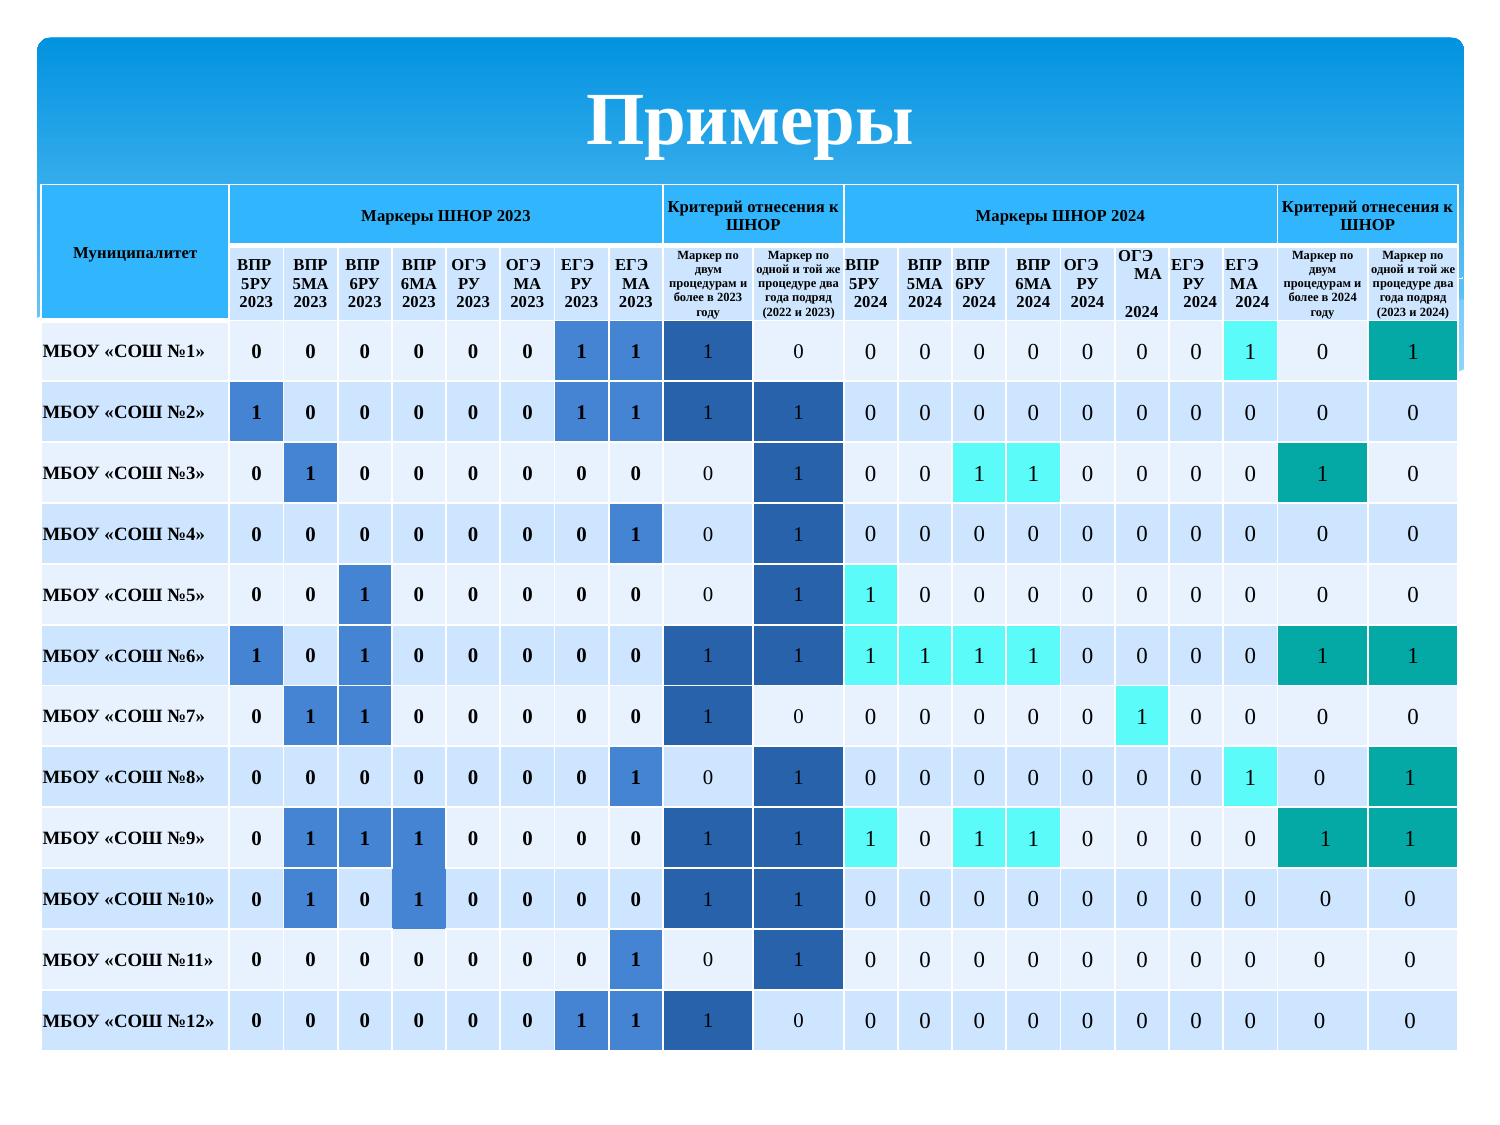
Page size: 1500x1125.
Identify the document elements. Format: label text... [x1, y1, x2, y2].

table_cell 0 [1061, 443, 1114, 502]
table_cell 0 [501, 626, 554, 685]
table_cell 0 [610, 443, 662, 502]
table_cell 1 [754, 565, 843, 624]
table_cell 0 [1278, 930, 1367, 989]
table_cell 0 [501, 504, 554, 563]
table_cell ВПР 5РУ 2023 [230, 248, 283, 320]
table_cell 0 [845, 991, 897, 1050]
table_cell МБОУ «СОШ №1» [42, 323, 228, 380]
table_cell 0 [664, 930, 752, 989]
table_cell 0 [845, 869, 897, 928]
table_cell 1 [953, 808, 1005, 867]
table_cell 1 [284, 808, 337, 867]
table_cell 0 [953, 565, 1005, 624]
table_cell 0 [845, 382, 897, 441]
table_cell 0 [1224, 869, 1277, 928]
table_cell ВПР 5МА 2023 [284, 248, 337, 320]
table_cell 0 [446, 869, 499, 928]
table_cell 0 [339, 930, 391, 989]
table_cell 0 [1116, 930, 1168, 989]
table_cell МБОУ «СОШ №10» [42, 869, 228, 928]
table_cell 1 [754, 747, 843, 806]
table_cell 0 [1170, 747, 1222, 806]
table_cell 0 [555, 443, 608, 502]
table_cell 0 [501, 991, 554, 1050]
table_header Маркеры ШНОР 2024 [845, 185, 1277, 243]
table_cell 0 [284, 382, 337, 441]
table_cell МБОУ «СОШ №5» [42, 565, 228, 624]
table_cell 0 [664, 443, 752, 502]
table_cell 0 [555, 930, 608, 989]
table_cell МБОУ «СОШ №2» [42, 382, 228, 441]
table_cell Маркер по двум процедурам и более в 2023 году [664, 248, 752, 320]
table_cell 0 [899, 747, 951, 806]
table_cell 0 [230, 991, 283, 1050]
table_cell 0 [339, 747, 391, 806]
table_cell 1 [555, 321, 608, 380]
table_cell 0 [230, 808, 283, 867]
table_cell 0 [953, 686, 1005, 745]
table_cell 1 [845, 626, 897, 685]
table_cell 1 [953, 626, 1005, 685]
table_header Муниципалитет [42, 185, 228, 318]
table_cell 0 [284, 930, 337, 989]
table_cell 0 [501, 930, 554, 989]
table_cell 0 [1170, 626, 1222, 685]
table_header Критерий отнесения к ШНОР [1278, 185, 1457, 243]
table_cell 0 [1007, 869, 1060, 928]
table_cell 0 [953, 747, 1005, 806]
table_cell 0 [1278, 869, 1367, 928]
table_cell 0 [610, 808, 662, 867]
table_cell 0 [284, 565, 337, 624]
table_cell 0 [1116, 321, 1168, 380]
table_cell 0 [1116, 808, 1168, 867]
table_cell 0 [1224, 565, 1277, 624]
table_cell 0 [230, 686, 283, 745]
table_cell 0 [1116, 382, 1168, 441]
table_cell 0 [1170, 991, 1222, 1050]
table_cell 0 [1224, 808, 1277, 867]
table_cell 1 [899, 626, 951, 685]
table_cell 0 [1278, 686, 1367, 745]
table_cell 0 [1061, 869, 1114, 928]
table_cell 0 [1170, 382, 1222, 441]
table_cell 0 [1061, 504, 1114, 563]
table_cell 0 [230, 321, 283, 380]
table_cell МБОУ «СОШ №12» [42, 991, 228, 1050]
table_cell 0 [393, 321, 445, 380]
table_cell 0 [1369, 686, 1457, 745]
table_cell 0 [555, 565, 608, 624]
table_cell 0 [1369, 991, 1457, 1050]
table_cell МБОУ «СОШ №7» [42, 686, 228, 745]
table_cell МБОУ «СОШ №6» [42, 626, 228, 685]
table_cell 0 [501, 808, 554, 867]
table_cell 0 [953, 504, 1005, 563]
table_header Критерий отнесения к ШНОР [664, 185, 843, 243]
table_cell Маркер по одной и той же процедуре два года подряд (2022 и 2023) [754, 248, 843, 320]
table_cell 1 [754, 869, 843, 928]
table_cell ОГЭ РУ 2024 [1061, 248, 1114, 320]
table_cell 1 [610, 747, 662, 806]
table_cell 1 [754, 808, 843, 867]
table_cell 0 [1170, 443, 1222, 502]
table_cell 0 [393, 626, 445, 685]
table_cell 1 [754, 626, 843, 685]
table_cell 1 [1116, 686, 1168, 745]
table_cell 1 [1369, 747, 1457, 806]
table_cell 1 [953, 443, 1005, 502]
table_cell 0 [1170, 686, 1222, 745]
table_cell 1 [664, 869, 752, 928]
table_cell 1 [664, 808, 752, 867]
table_cell 0 [754, 991, 843, 1050]
table_cell 0 [1278, 991, 1367, 1050]
table_cell 1 [1224, 321, 1277, 380]
table_cell 0 [899, 686, 951, 745]
table_cell 0 [899, 869, 951, 928]
table_cell 1 [555, 382, 608, 441]
table_cell 0 [555, 747, 608, 806]
table_cell 0 [1116, 565, 1168, 624]
table_cell 0 [1007, 747, 1060, 806]
table_cell МБОУ «СОШ №11» [42, 930, 228, 989]
table_cell 0 [1224, 504, 1277, 563]
table_cell 1 [1007, 626, 1060, 685]
table_cell 0 [610, 869, 662, 928]
title Примеры [75, 45, 1425, 184]
table_cell 1 [664, 321, 752, 380]
table_cell 0 [1061, 808, 1114, 867]
table_cell 0 [610, 565, 662, 624]
table_cell 0 [284, 504, 337, 563]
table_cell ЕГЭ МА 2023 [610, 248, 662, 320]
table_cell 0 [610, 686, 662, 745]
table_cell 1 [610, 991, 662, 1050]
table_cell 0 [845, 747, 897, 806]
table_cell 0 [447, 321, 499, 380]
table_cell 0 [1170, 504, 1222, 563]
table_cell МБОУ «СОШ №9» [42, 808, 228, 867]
table_cell 0 [953, 930, 1005, 989]
table_cell 0 [1007, 321, 1060, 380]
table_cell 0 [447, 565, 499, 624]
table_cell 0 [447, 930, 499, 989]
table_cell 1 [1224, 747, 1277, 806]
table_cell 0 [447, 382, 499, 441]
table_cell 0 [1278, 565, 1367, 624]
table_cell 0 [447, 808, 499, 867]
table_cell 0 [339, 382, 391, 441]
table_cell 1 [1007, 443, 1060, 502]
table_cell 0 [1061, 686, 1114, 745]
table_cell ВПР 6МА 2024 [1007, 248, 1060, 320]
table_cell 0 [899, 443, 951, 502]
table_cell 0 [284, 747, 337, 806]
table_cell 0 [1007, 930, 1060, 989]
table_cell ЕГЭ РУ 2023 [555, 248, 608, 320]
table_cell 0 [230, 869, 283, 928]
table_cell 0 [447, 626, 499, 685]
table_cell 0 [1170, 808, 1222, 867]
table_cell 0 [501, 382, 554, 441]
table_cell 1 [754, 443, 843, 502]
table_cell 0 [501, 869, 554, 928]
table_cell 1 [1278, 808, 1367, 867]
table_cell 0 [1007, 991, 1060, 1050]
table_cell 0 [1369, 443, 1457, 502]
table_cell МБОУ «СОШ №8» [42, 747, 228, 806]
table_cell 0 [501, 747, 554, 806]
table_cell 0 [1170, 321, 1222, 380]
table_cell 0 [555, 808, 608, 867]
table_cell 0 [1170, 930, 1222, 989]
table_cell МБОУ «СОШ №3» [42, 443, 228, 502]
table_cell 1 [610, 504, 662, 563]
table_cell 0 [1061, 321, 1114, 380]
table_cell 1 [555, 991, 608, 1050]
table_cell 1 [664, 626, 752, 685]
table_cell 0 [230, 443, 283, 502]
table_header Маркеры ШНОР 2023 [230, 185, 662, 243]
table_cell 0 [610, 626, 662, 685]
table_cell 1 [339, 626, 391, 685]
table_cell 0 [393, 991, 445, 1050]
table_cell Маркер по двум процедурам и более в 2024 году [1278, 248, 1367, 320]
table_cell 1 [284, 443, 337, 502]
table_cell 0 [1369, 869, 1457, 928]
table_cell 0 [1007, 686, 1060, 745]
table_cell 0 [393, 565, 445, 624]
table_cell 1 [393, 808, 445, 868]
table_cell 0 [1061, 626, 1114, 685]
table_cell 0 [1278, 321, 1367, 380]
table_cell ЕГЭ МА 2024 [1224, 248, 1277, 320]
table_cell 0 [899, 565, 951, 624]
table_cell ОГЭ РУ 2023 [447, 248, 499, 320]
table_cell 1 [1007, 808, 1060, 867]
table_cell 0 [1278, 747, 1367, 806]
table_cell 0 [230, 504, 283, 563]
table_cell 0 [1007, 382, 1060, 441]
table_cell 0 [230, 565, 283, 624]
table_cell 0 [754, 321, 843, 380]
table_cell 1 [284, 686, 337, 745]
table_cell 1 [339, 565, 391, 624]
table_cell 0 [1278, 504, 1367, 563]
table_cell 0 [230, 747, 283, 806]
table_cell 0 [1116, 443, 1168, 502]
table_cell 0 [1170, 869, 1222, 928]
table_cell ВПР 6МА 2023 [393, 248, 445, 320]
table_cell ОГЭ МА 2023 [501, 248, 554, 320]
table_cell 0 [447, 443, 499, 502]
table_cell 0 [953, 991, 1005, 1050]
table_cell 0 [447, 991, 499, 1050]
table_cell 0 [899, 808, 951, 867]
table_cell 0 [1116, 991, 1168, 1050]
table_cell 0 [555, 504, 608, 563]
table_cell 0 [845, 321, 897, 380]
table_cell 0 [1116, 504, 1168, 563]
table_cell 0 [393, 504, 445, 563]
table_cell 0 [230, 930, 283, 989]
table_cell ВПР 6РУ 2023 [339, 248, 391, 320]
table_cell 0 [899, 504, 951, 563]
table_cell 0 [1224, 443, 1277, 502]
table_cell 0 [1224, 930, 1277, 989]
table_cell 0 [1369, 382, 1457, 441]
table_cell 1 [664, 382, 752, 441]
table_cell 0 [1007, 565, 1060, 624]
table_cell 1 [610, 382, 662, 441]
table_cell 0 [447, 686, 499, 745]
table_cell 1 [230, 626, 283, 685]
table_cell 0 [1061, 991, 1114, 1050]
table_cell 0 [664, 504, 752, 563]
table_cell 0 [1007, 504, 1060, 563]
table_cell 0 [953, 869, 1005, 928]
table_cell 1 [339, 808, 391, 867]
table_cell 0 [555, 626, 608, 685]
table_cell 0 [1061, 930, 1114, 989]
table_cell 0 [1224, 991, 1277, 1050]
table_cell 0 [1061, 382, 1114, 441]
table_cell 0 [899, 321, 951, 380]
table_cell 1 [1369, 626, 1457, 685]
table_cell 0 [953, 321, 1005, 380]
table_cell 0 [339, 869, 392, 928]
table_cell 1 [610, 930, 662, 989]
table_cell 0 [953, 382, 1005, 441]
table_cell ЕГЭ РУ 2024 [1170, 248, 1222, 320]
table_cell 0 [555, 686, 608, 745]
table_cell 0 [899, 991, 951, 1050]
table_cell 0 [845, 930, 897, 989]
table_cell ВПР 5РУ 2024 [845, 248, 897, 320]
table_cell 0 [845, 686, 897, 745]
table_cell 0 [1061, 747, 1114, 806]
table_cell 0 [501, 443, 554, 502]
table_cell 0 [393, 929, 445, 989]
table_cell 0 [447, 747, 499, 806]
table_cell 1 [1369, 321, 1457, 380]
table_cell 0 [1116, 747, 1168, 806]
table_cell 1 [284, 869, 337, 928]
table_cell 0 [447, 504, 499, 563]
table_cell 0 [1369, 930, 1457, 989]
table_cell 0 [393, 382, 445, 441]
table_cell 0 [284, 626, 337, 685]
table_cell 0 [1061, 565, 1114, 624]
table_cell 0 [284, 321, 337, 380]
table_cell ВПР 6РУ 2024 [953, 248, 1005, 320]
table_cell 0 [754, 686, 843, 745]
table_cell Маркер по одной и той же процедуре два года подряд (2023 и 2024) [1369, 248, 1457, 320]
table_cell ОГЭ МА 2024 [1116, 248, 1168, 320]
table_cell МБОУ «СОШ №4» [42, 504, 228, 563]
table_cell 0 [555, 869, 608, 928]
table_cell 1 [610, 321, 662, 380]
table_cell 1 [754, 504, 843, 563]
table_cell 1 [1278, 626, 1367, 685]
table_cell 0 [1116, 626, 1168, 685]
table_cell 1 [1278, 443, 1367, 502]
table_cell 0 [899, 382, 951, 441]
table_cell 0 [393, 443, 445, 502]
table_cell 0 [845, 504, 897, 563]
table_cell 0 [284, 991, 337, 1050]
table_cell 0 [501, 565, 554, 624]
table_cell 0 [501, 686, 554, 745]
table_cell 1 [664, 686, 752, 745]
table_cell 1 [392, 868, 446, 929]
table_cell ВПР 5МА 2024 [899, 248, 951, 320]
table_cell 0 [664, 565, 752, 624]
table_cell 1 [754, 930, 843, 989]
table_cell 0 [1224, 626, 1277, 685]
table_cell 1 [230, 382, 283, 441]
table_cell 0 [1116, 869, 1168, 928]
table_cell 0 [1224, 382, 1277, 441]
table_cell 1 [339, 686, 391, 745]
table_cell 0 [393, 747, 445, 806]
table_cell 0 [899, 930, 951, 989]
table_cell 1 [754, 382, 843, 441]
table_cell 1 [664, 991, 752, 1050]
table_cell 1 [1369, 808, 1457, 867]
table_cell 0 [664, 747, 752, 806]
table_cell 0 [1369, 504, 1457, 563]
table_cell 0 [339, 991, 391, 1050]
table_cell 0 [1278, 382, 1367, 441]
table_cell 0 [501, 321, 554, 380]
table_cell 0 [1369, 565, 1457, 624]
table_cell 1 [845, 565, 897, 624]
table_cell 0 [1170, 565, 1222, 624]
table_cell 1 [845, 808, 897, 867]
table_cell 0 [393, 686, 445, 745]
table_cell 0 [845, 443, 897, 502]
table_cell 0 [1224, 686, 1277, 745]
table_cell 0 [339, 443, 391, 502]
table_cell 0 [339, 504, 391, 563]
table_cell 0 [339, 321, 391, 380]
